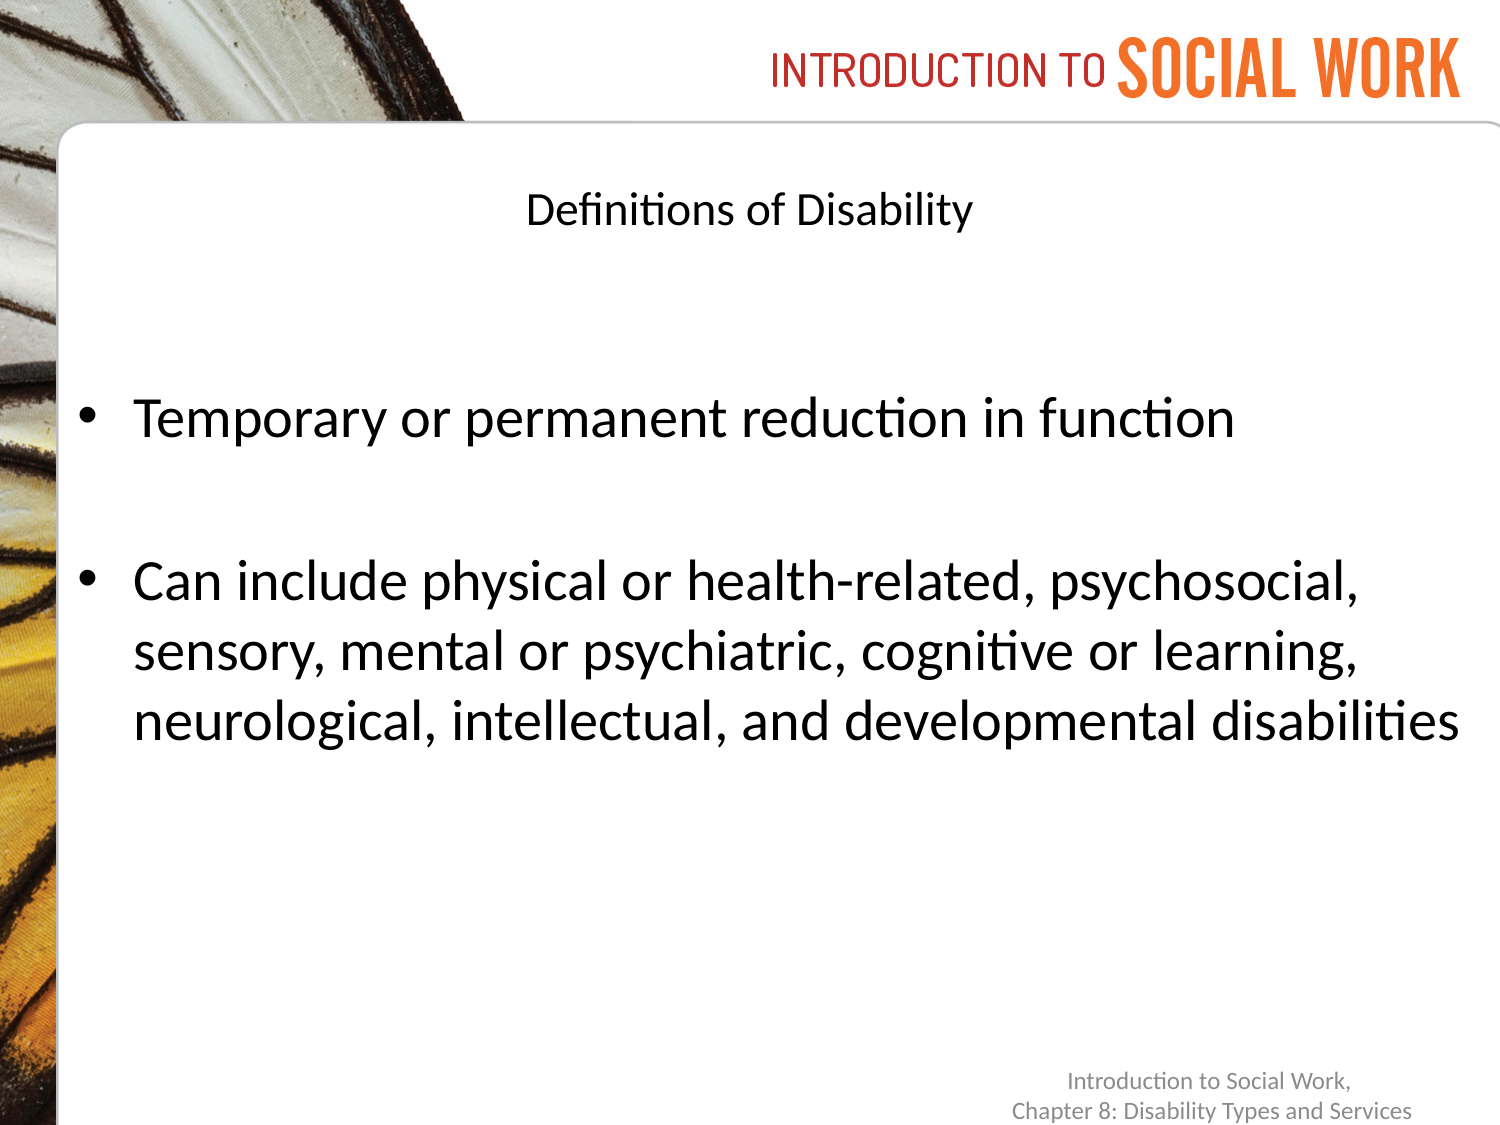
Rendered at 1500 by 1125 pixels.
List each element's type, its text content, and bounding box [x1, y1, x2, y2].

picture [0, 0, 1500, 1125]
footer Introduction to Social Work, Chapter 8: Disability Types and Services [950, 1065, 1475, 1125]
list Temporary or permanent reduction in function Can include physical or health-related, psychosocial, sensory, mental or psychiatric, cognitive or learning, neurological, intellectual, and developmental disabilities [62, 299, 1500, 1050]
title Definitions of Disability [75, 112, 1425, 299]
